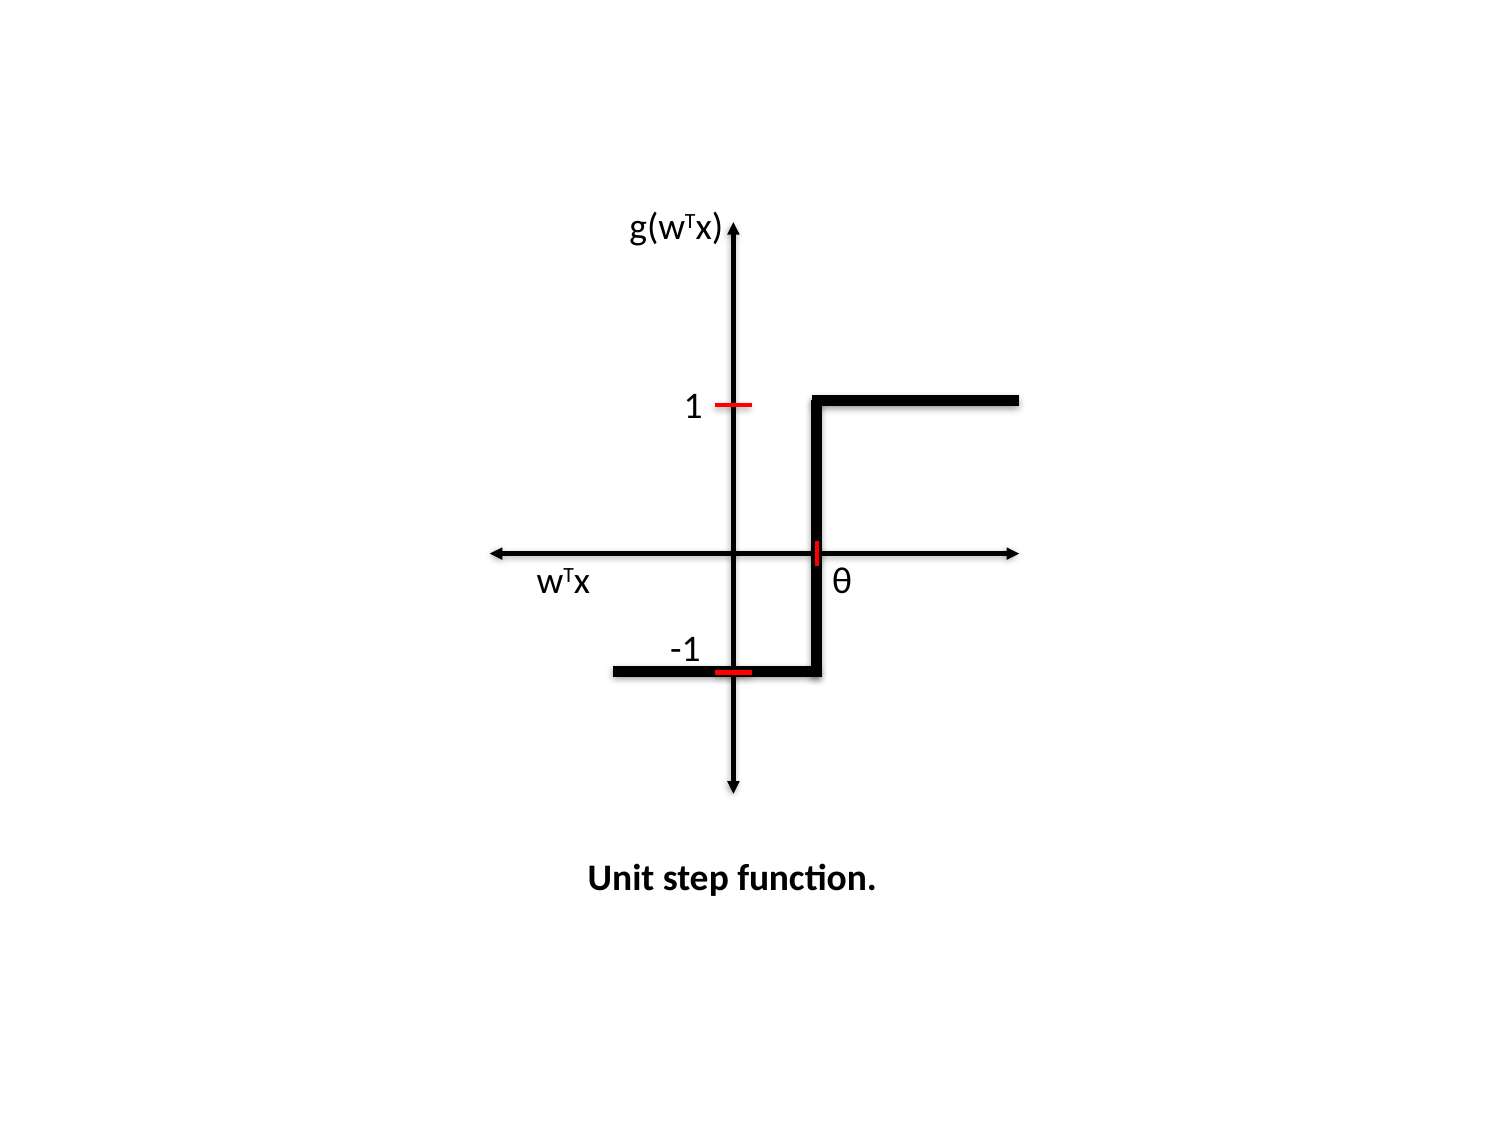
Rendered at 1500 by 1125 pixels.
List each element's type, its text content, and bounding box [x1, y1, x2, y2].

text_box -1 [655, 616, 716, 670]
text_box θ [824, 548, 867, 552]
text_box wTx [521, 548, 606, 552]
text_box wTx [521, 562, 606, 609]
text_box θ [821, 562, 867, 609]
text_box Unit step function. [572, 845, 1500, 906]
text_box g(wTx) [614, 194, 739, 255]
text_box 1 [668, 373, 718, 434]
